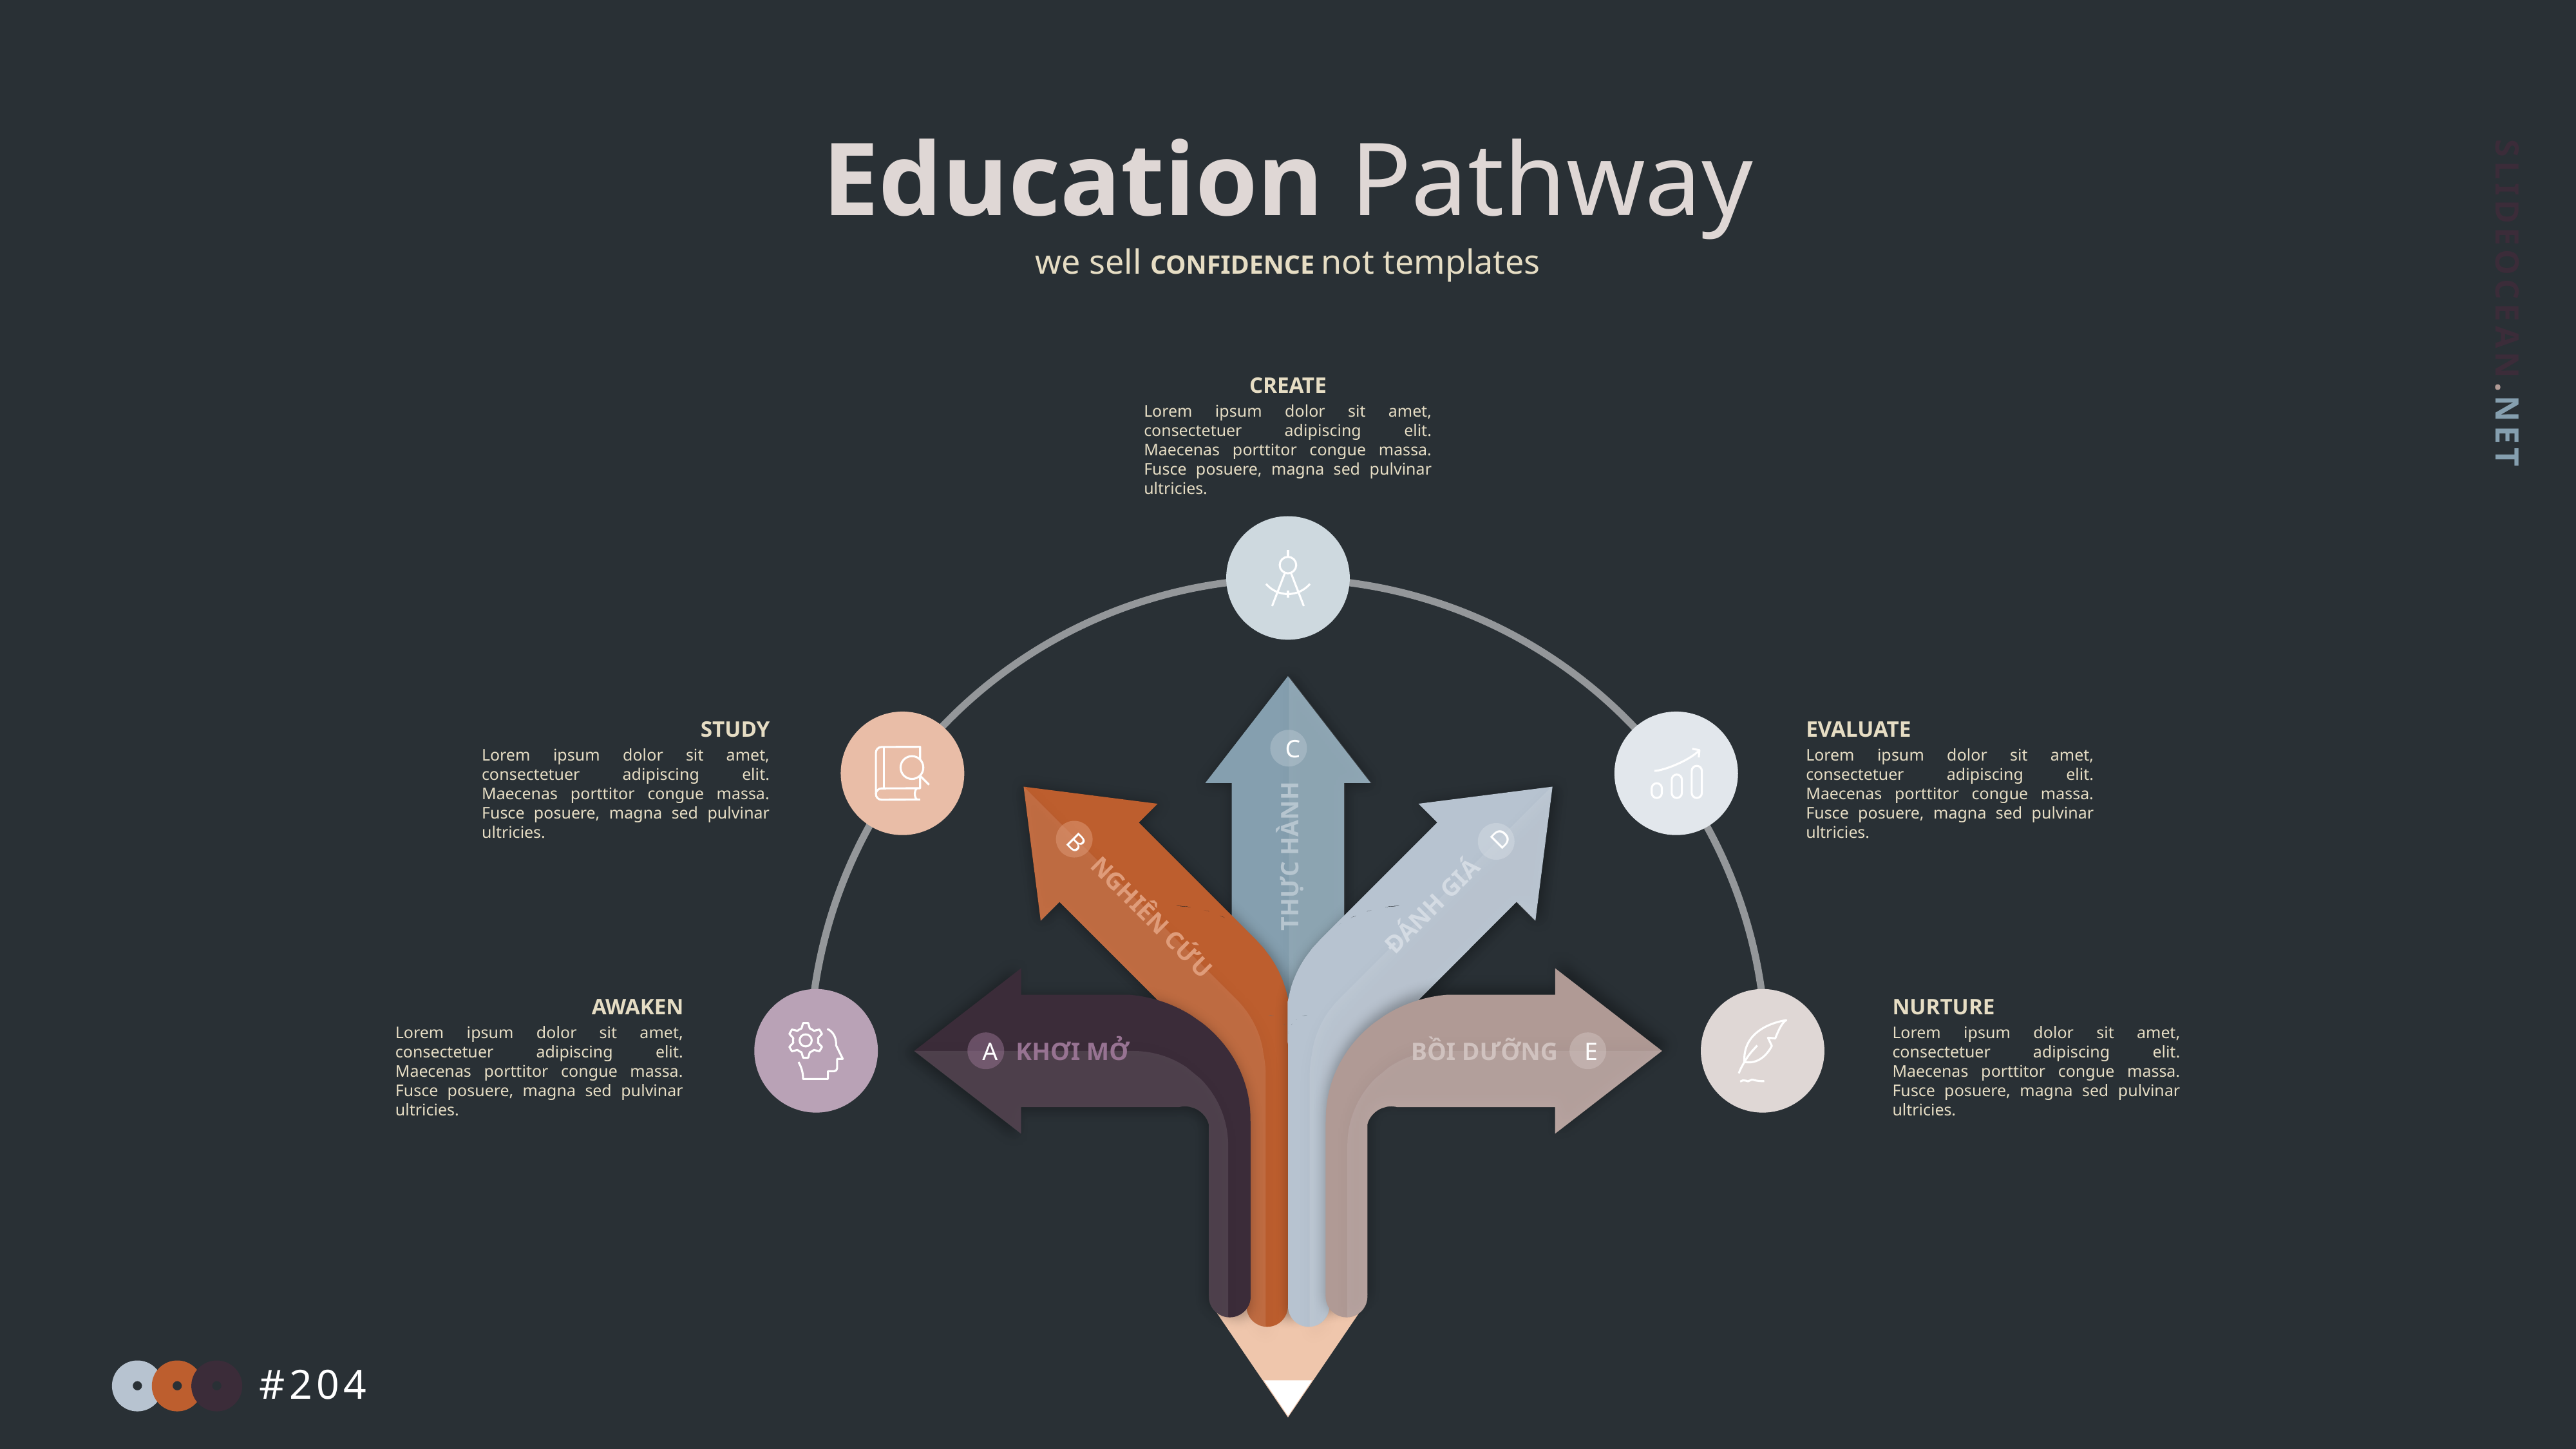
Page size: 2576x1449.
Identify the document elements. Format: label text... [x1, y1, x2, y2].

text_box [1740, 1079, 1765, 1082]
text_box [1654, 748, 1700, 771]
text_box [1691, 766, 1702, 799]
text_box [810, 824, 873, 988]
text_box [1651, 783, 1662, 799]
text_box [1023, 786, 1287, 1327]
text_box [1350, 578, 1637, 730]
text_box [471, 710, 780, 829]
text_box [913, 967, 1251, 1318]
text_box [789, 1023, 843, 1079]
text_box [1700, 988, 1826, 1114]
text_box [1671, 774, 1682, 799]
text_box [1353, 1030, 1607, 1070]
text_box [1325, 967, 1663, 1318]
text_box #204 [259, 1359, 402, 1408]
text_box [1133, 366, 1442, 484]
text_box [1211, 1327, 1365, 1418]
text_box [1703, 826, 1766, 988]
text_box [1613, 710, 1739, 837]
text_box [1024, 895, 1269, 935]
text_box we sell CONFIDENCE not templates [1026, 241, 1550, 285]
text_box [1309, 897, 1546, 938]
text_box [1796, 710, 2105, 829]
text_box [1287, 786, 1553, 1327]
text_box [753, 988, 879, 1114]
text_box [1225, 515, 1351, 641]
text_box [940, 578, 1226, 728]
text_box [876, 746, 929, 800]
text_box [1882, 988, 2191, 1106]
text_box Education Pathway [813, 110, 1763, 241]
text_box [839, 710, 965, 837]
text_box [967, 1030, 1220, 1070]
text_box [1269, 729, 1309, 987]
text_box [385, 988, 694, 1106]
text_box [1205, 676, 1372, 786]
text_box [1265, 549, 1311, 606]
text_box [1739, 1020, 1786, 1074]
